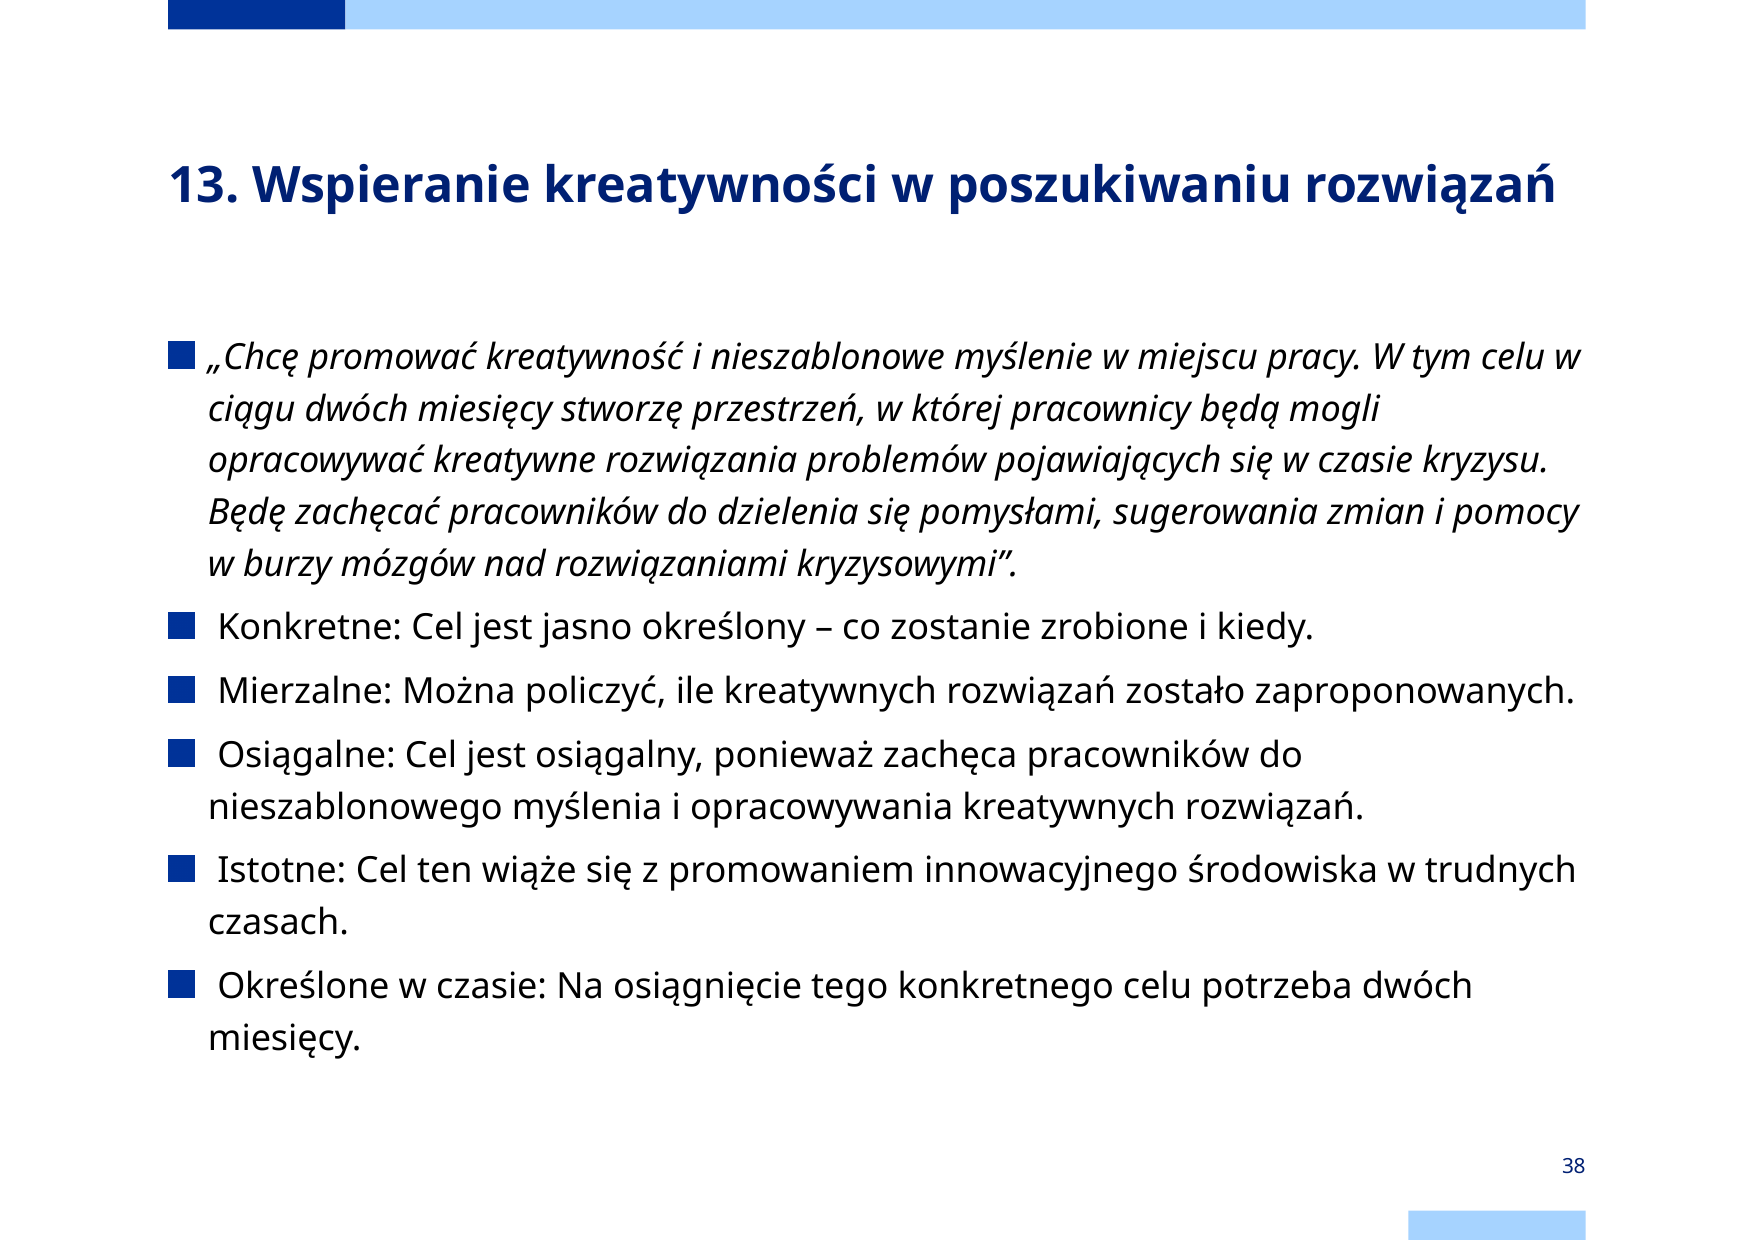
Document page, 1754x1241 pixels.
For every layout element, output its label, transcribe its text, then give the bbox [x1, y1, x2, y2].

list „Chcę promować kreatywność i nieszablonowe myślenie w miejscu pracy. W tym celu w ciągu dwóch miesięcy stworzę przestrzeń, w której pracownicy będą mogli opracowywać kreatywne rozwiązania problemów pojawiających się w czasie kryzysu. Będę zachęcać pracowników do dzielenia się pomysłami, sugerowania zmian i pomocy w burzy mózgów nad rozwiązaniami kryzysowymi”. Konkretne: Cel jest jasno określony – co zostanie zrobione i kiedy. Mierzalne: Można policzyć, ile kreatywnych rozwiązań zostało zaproponowanych. Osiągalne: Cel jest osiągalny, ponieważ zachęca pracowników do nieszablonowego myślenia i opracowywania kreatywnych rozwiązań. Istotne: Cel ten wiąże się z promowaniem innowacyjnego środowiska w trudnych czasach. Określone w czasie: Na osiągnięcie tego konkretnego celu potrzeba dwóch miesięcy. [168, 324, 1586, 1093]
picture [168, 341, 195, 369]
picture [168, 739, 195, 767]
picture [168, 612, 195, 639]
slide_number 38 [1408, 1151, 1586, 1182]
picture [168, 855, 195, 882]
picture [168, 676, 195, 703]
title 13. Wspieranie kreatywności w poszukiwaniu rozwiązań [168, 147, 1586, 324]
picture [168, 970, 195, 998]
